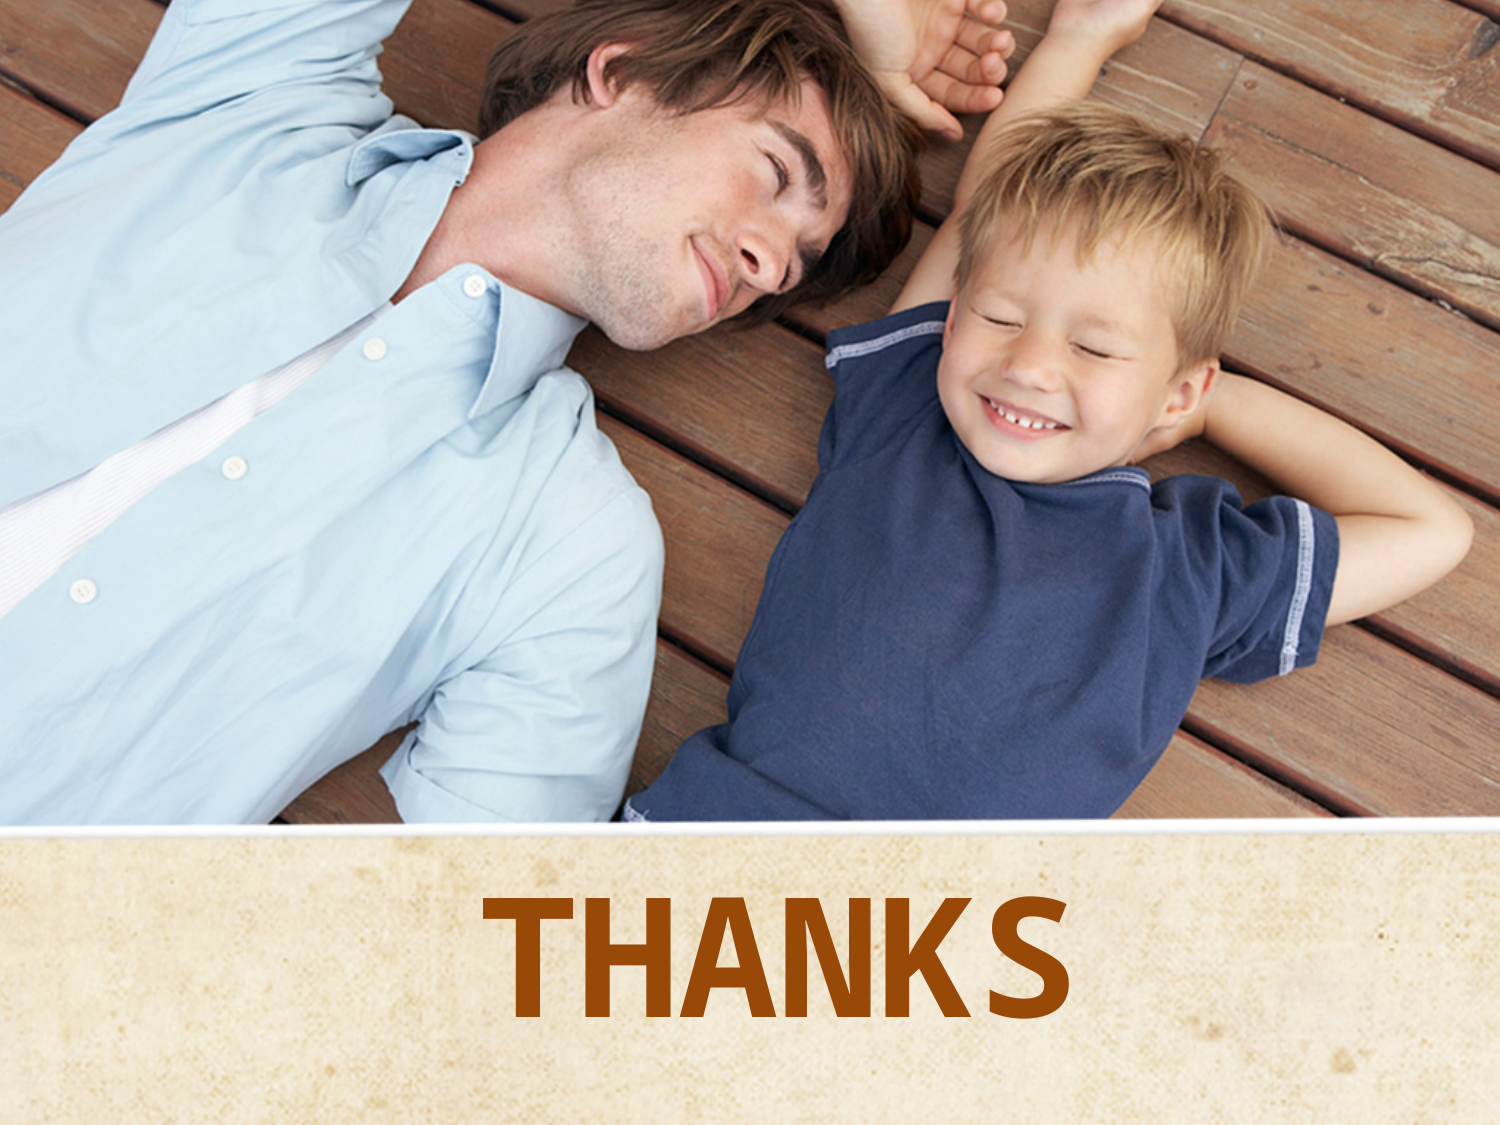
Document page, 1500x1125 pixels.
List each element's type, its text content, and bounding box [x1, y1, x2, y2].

title THANKS [103, 843, 1454, 1032]
picture [0, 0, 1500, 1125]
